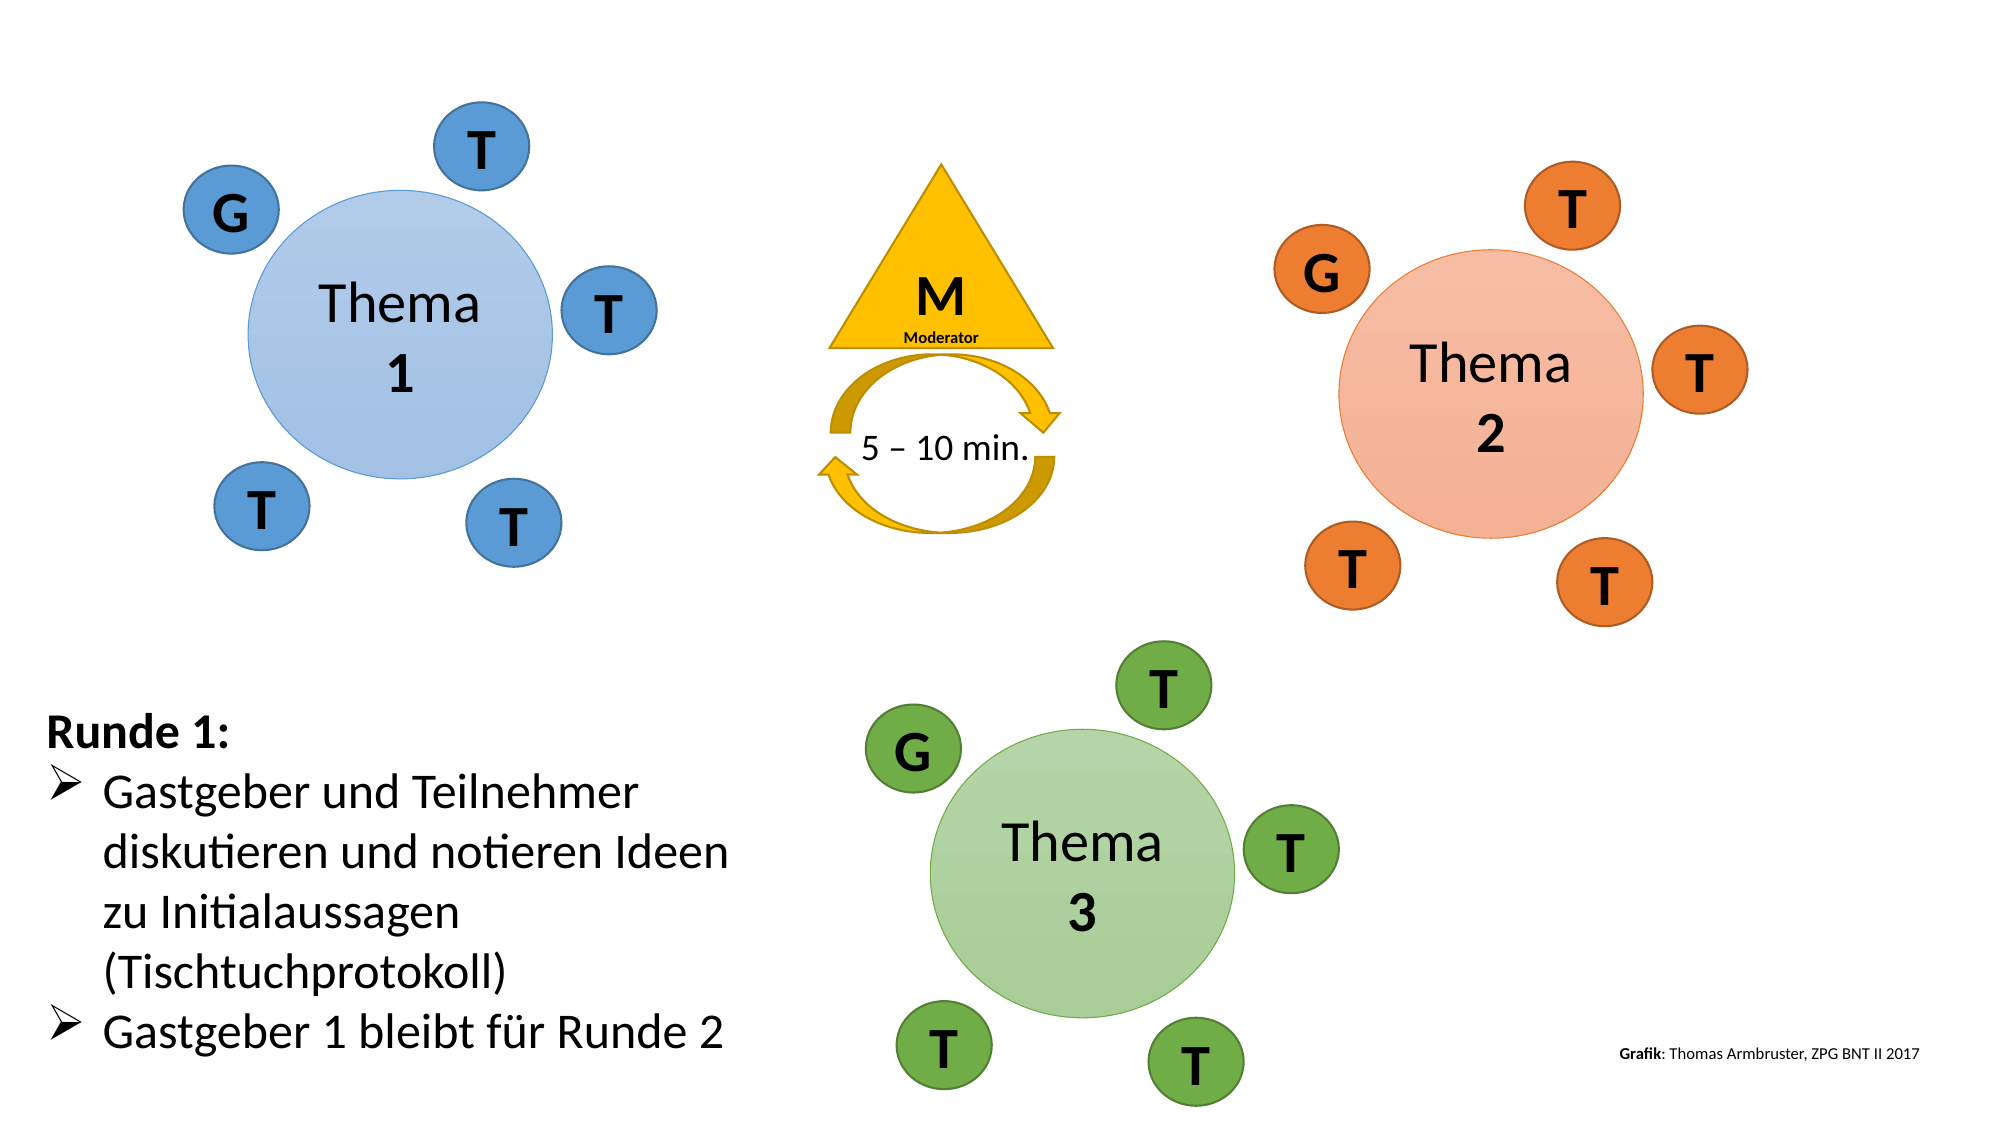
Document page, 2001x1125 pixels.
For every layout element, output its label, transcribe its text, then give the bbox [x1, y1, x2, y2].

text_box T [1556, 537, 1654, 628]
text_box T [465, 477, 563, 568]
text_box T [1242, 804, 1340, 895]
text_box T [1523, 160, 1622, 251]
text_box Thema 3 [929, 728, 1236, 1019]
text_box [816, 455, 1052, 535]
text_box G [1273, 223, 1371, 314]
text_box T [1304, 520, 1402, 611]
text_box Grafik: Thomas Armbruster, ZPG BNT II 2017 [1604, 1035, 2000, 1071]
text_box Runde 1: Gastgeber und Teilnehmer diskutieren und notieren Ideen zu Initialaussagen (Tischtuchprotokoll) Gastgeber 1 bleibt für Runde 2 [31, 691, 756, 1067]
text_box 5 – 10 min. [846, 416, 1083, 476]
text_box T [1651, 324, 1749, 415]
text_box Thema 1 [247, 189, 553, 480]
text_box T [560, 265, 658, 356]
text_box G [182, 164, 280, 255]
text_box [829, 353, 1062, 434]
text_box G [864, 703, 963, 794]
text_box M Moderator [827, 162, 1055, 350]
text_box T [1115, 640, 1213, 731]
text_box T [1147, 1016, 1245, 1107]
text_box T [433, 101, 531, 192]
text_box T [895, 1000, 993, 1091]
text_box T [213, 461, 311, 552]
text_box Thema 2 [1338, 249, 1644, 539]
